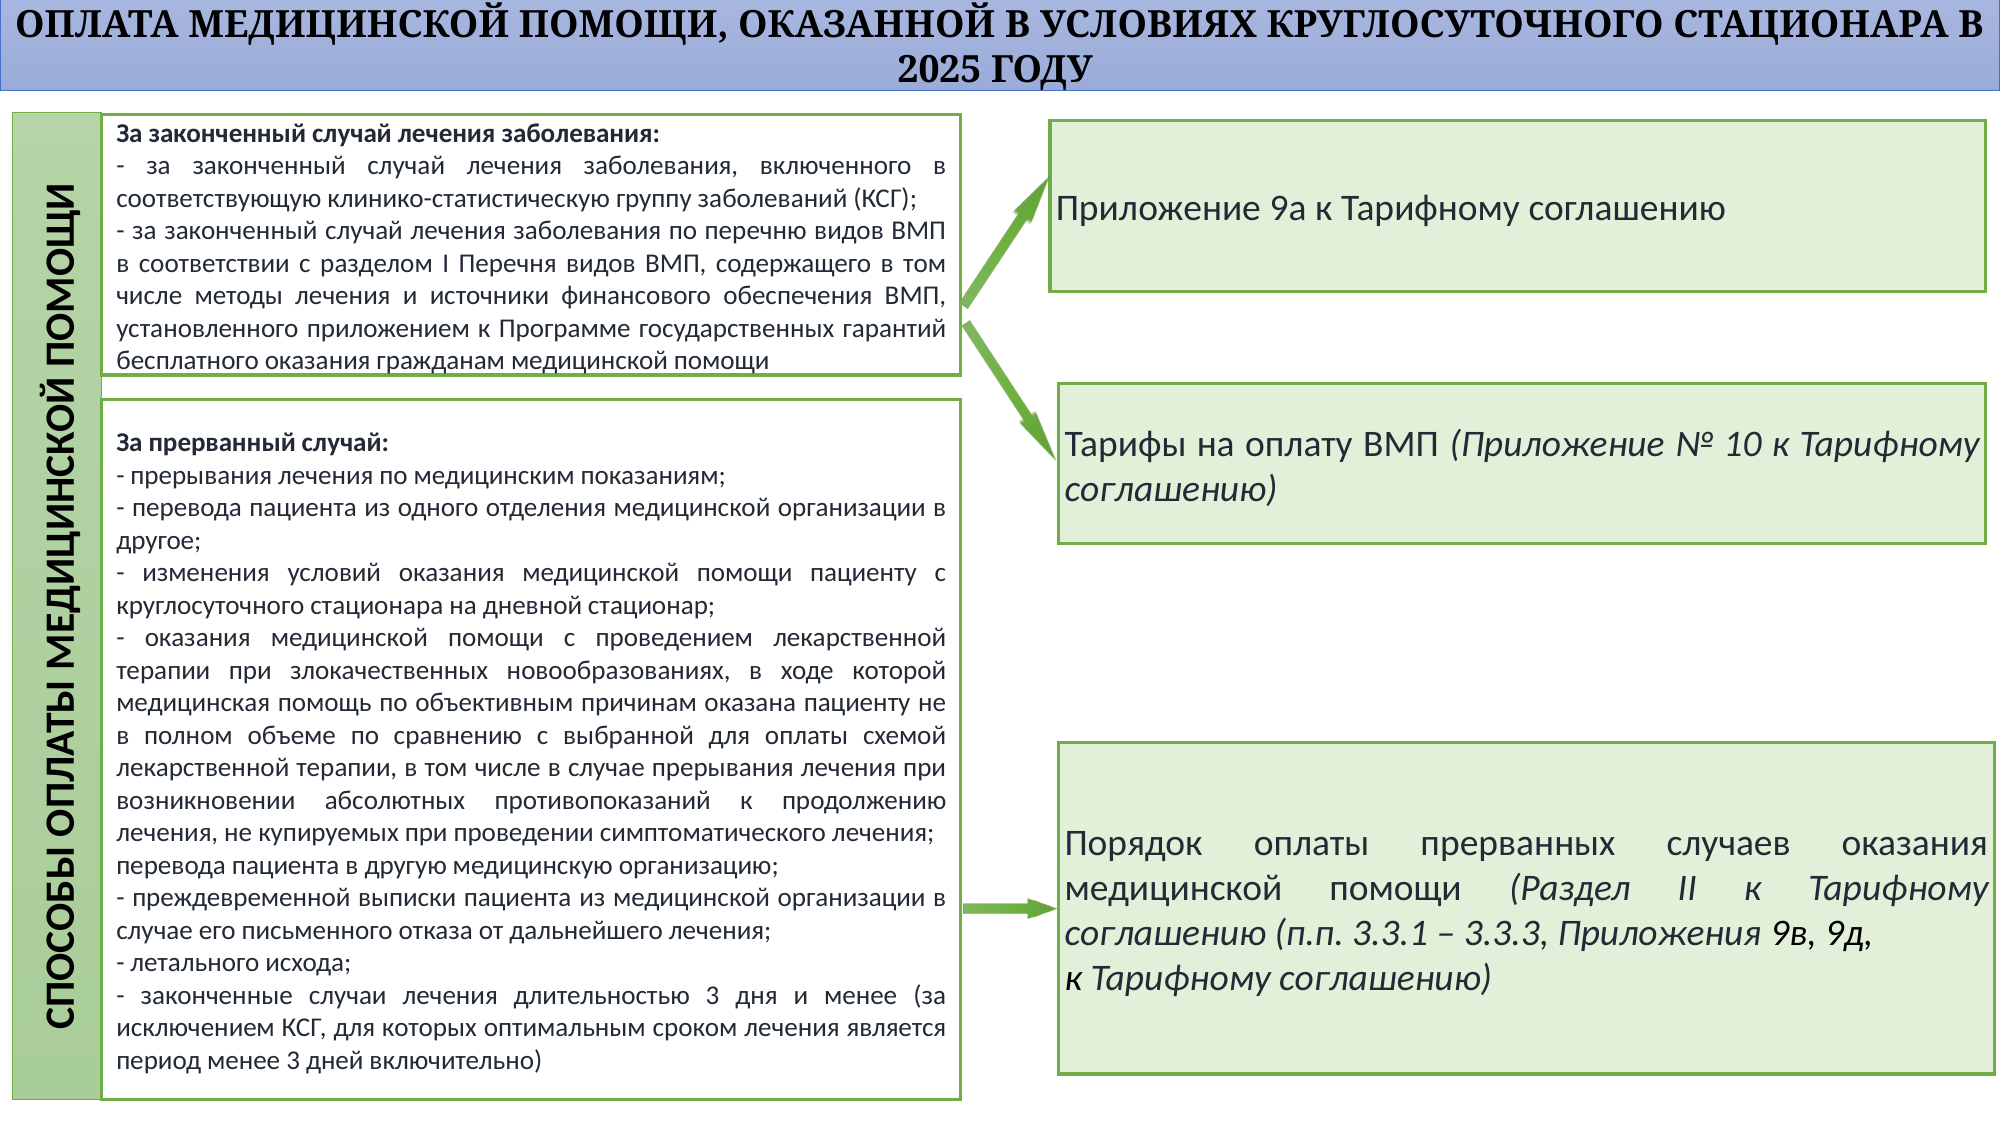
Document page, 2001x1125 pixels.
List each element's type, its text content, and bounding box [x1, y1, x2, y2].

text_box Тарифы на оплату ВМП (Приложение № 10 к Тарифному соглашению) [1058, 382, 1987, 545]
picture [963, 898, 1059, 919]
text_box За законченный случай лечения заболевания: - за законченный случай лечения заболевания, включенного в соответствующую клинико-статистическую группу заболеваний (КСГ); - за законченный случай лечения заболевания по перечню видов ВМП в соответствии с разделом I Перечня видов ВМП, содержащего в том числе методы лечения и источники финансового обеспечения ВМП, установленного приложением к Программе государственных гарантий бесплатного оказания гражданам медицинской помощи [101, 114, 961, 375]
text_box СПОСОБЫ ОПЛАТЫ МЕДИЦИНСКОЙ ПОМОЩИ [12, 112, 102, 1100]
picture [928, 171, 1085, 311]
text_box За прерванный случай: - прерывания лечения по медицинским показаниям; - перевода пациента из одного отделения медицинской организации в другое; - изменения условий оказания медицинской помощи пациенту с круглосуточного стационара на дневной стационар; - оказания медицинской помощи с проведением лекарственной терапии при злокачественных новообразованиях, в ходе которой медицинская помощь по объективным причинам оказана пациенту не в полном объеме по сравнению с выбранной для оплаты схемой лекарственной терапии, в том числе в случае прерывания лечения при возникновении абсолютных противопоказаний к продолжению лечения, не купируемых при проведении симптоматического лечения; перевода пациента в другую медицинскую организацию; - преждевременной выписки пациента из медицинской организации в случае его письменного отказа от дальнейшего лечения; - летального исхода; - законченные случаи лечения длительностью 3 дня и менее (за исключением КСГ, для которых оптимальным сроком лечения является период менее 3 дней включительно) [101, 399, 961, 1100]
picture [928, 319, 1095, 466]
text_box Приложение 9a к Тарифному соглашению [1049, 120, 1987, 292]
text_box ОПЛАТА МЕДИЦИНСКОЙ ПОМОЩИ, ОКАЗАННОЙ В УСЛОВИЯХ КРУГЛОСУТОЧНОГО СТАЦИОНАРА В 2025 ГОДУ [0, 0, 2000, 91]
text_box Порядок оплаты прерванных случаев оказания медицинской помощи (Раздел II к Тарифному соглашению (п.п. 3.3.1 – 3.3.3, Приложения 9в, 9д, к Тарифному соглашению) [1058, 741, 1996, 1075]
